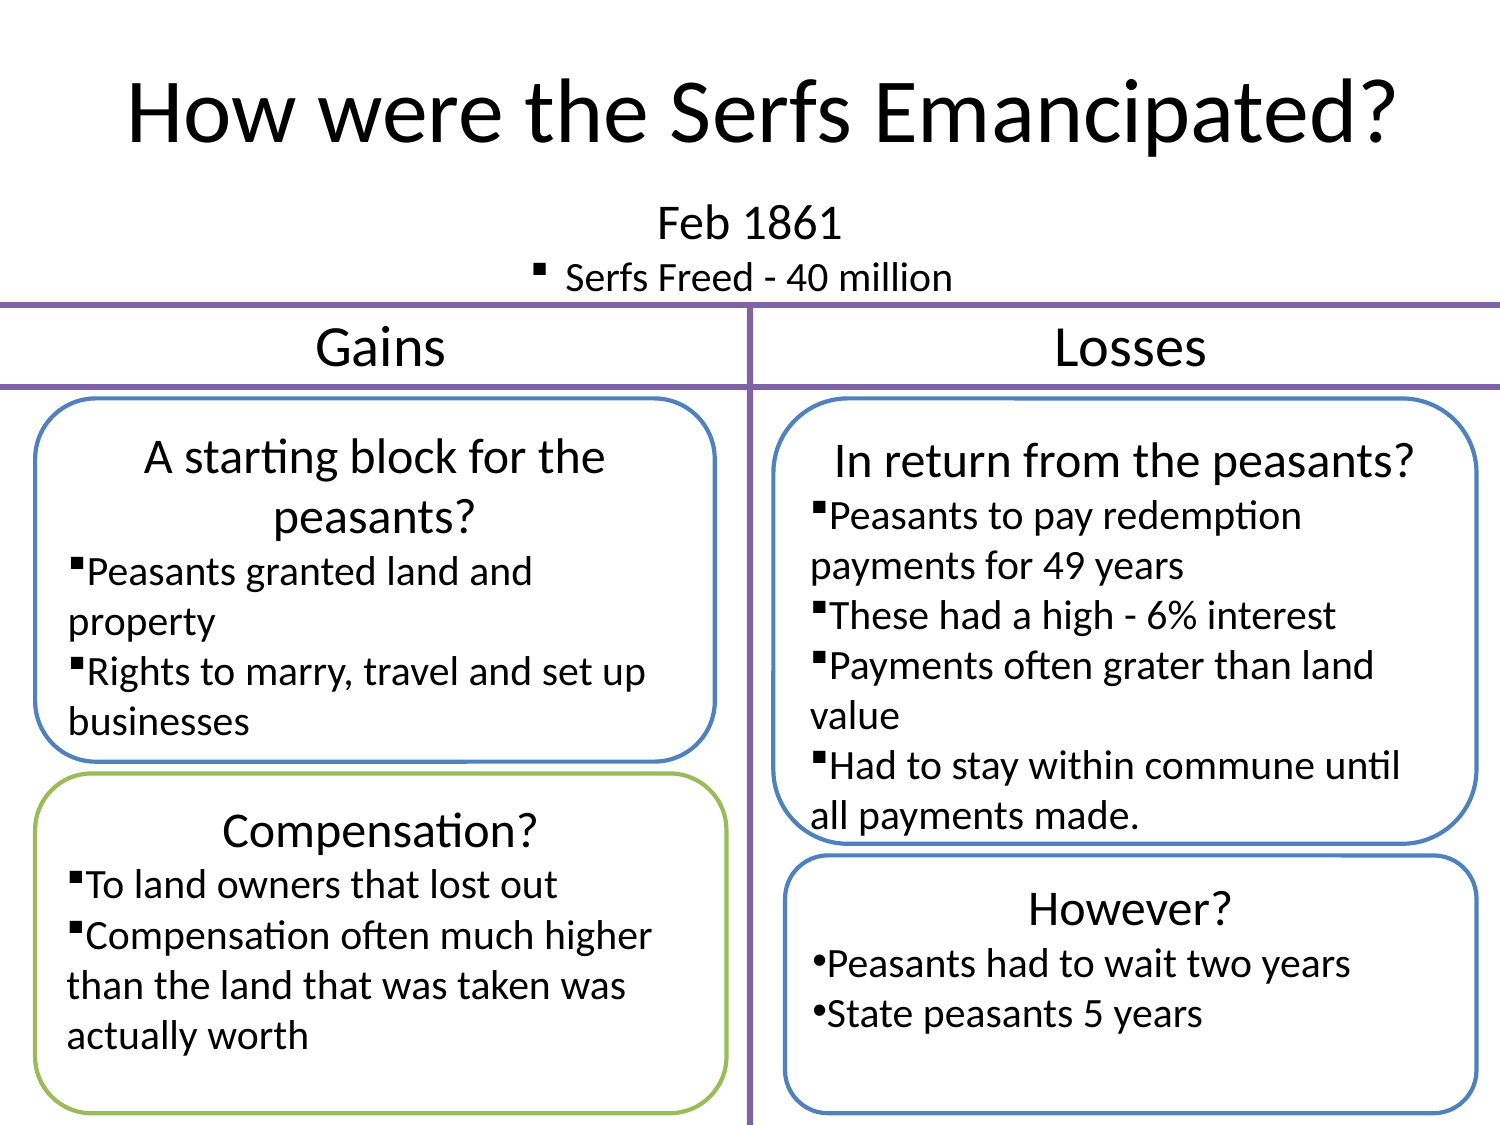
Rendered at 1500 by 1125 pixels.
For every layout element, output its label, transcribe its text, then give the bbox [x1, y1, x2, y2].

text_box However? Peasants had to wait two years State peasants 5 years [782, 853, 1479, 1116]
text_box Compensation? To land owners that lost out Compensation often much higher than the land that was taken was actually worth [32, 771, 729, 1116]
text_box A starting block for the peasants? Peasants granted land and property Rights to marry, travel and set up businesses [33, 396, 717, 764]
text_box In return from the peasants? Peasants to pay redemption payments for 49 years These had a high - 6% interest Payments often grater than land value Had to stay within commune until all payments made. [771, 396, 1479, 846]
text_box Gains [11, 314, 750, 385]
title How were the Serfs Emancipated? [75, 11, 1454, 173]
text_box Feb 1861 Serfs Freed - 40 million [0, 173, 1500, 302]
text_box Losses [761, 310, 1500, 386]
